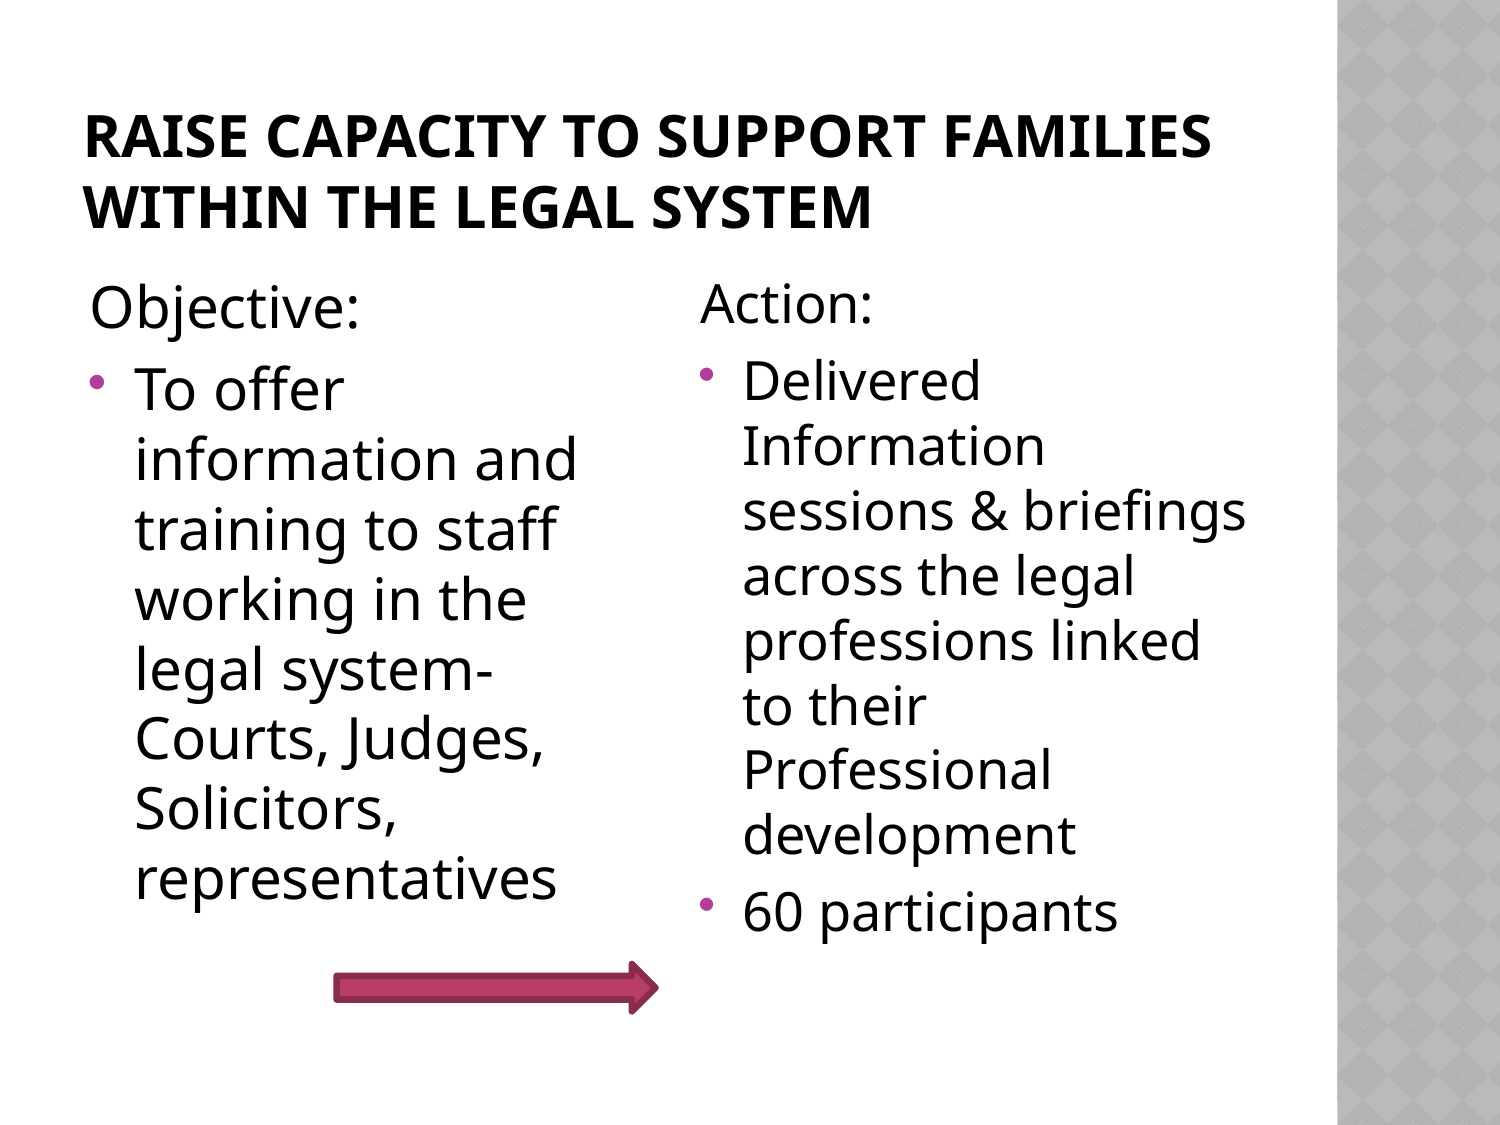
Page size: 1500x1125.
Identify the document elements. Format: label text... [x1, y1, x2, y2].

list Action: Delivered Information sessions & briefings across the legal professions linked to their Professional development 60 participants [685, 262, 1263, 1005]
title Raise capacity to support Families within the legal system [75, 52, 1263, 240]
list Objective: To offer information and training to staff working in the legal system- Courts, Judges, Solicitors, representatives [75, 262, 653, 1005]
text_box [333, 960, 659, 1015]
